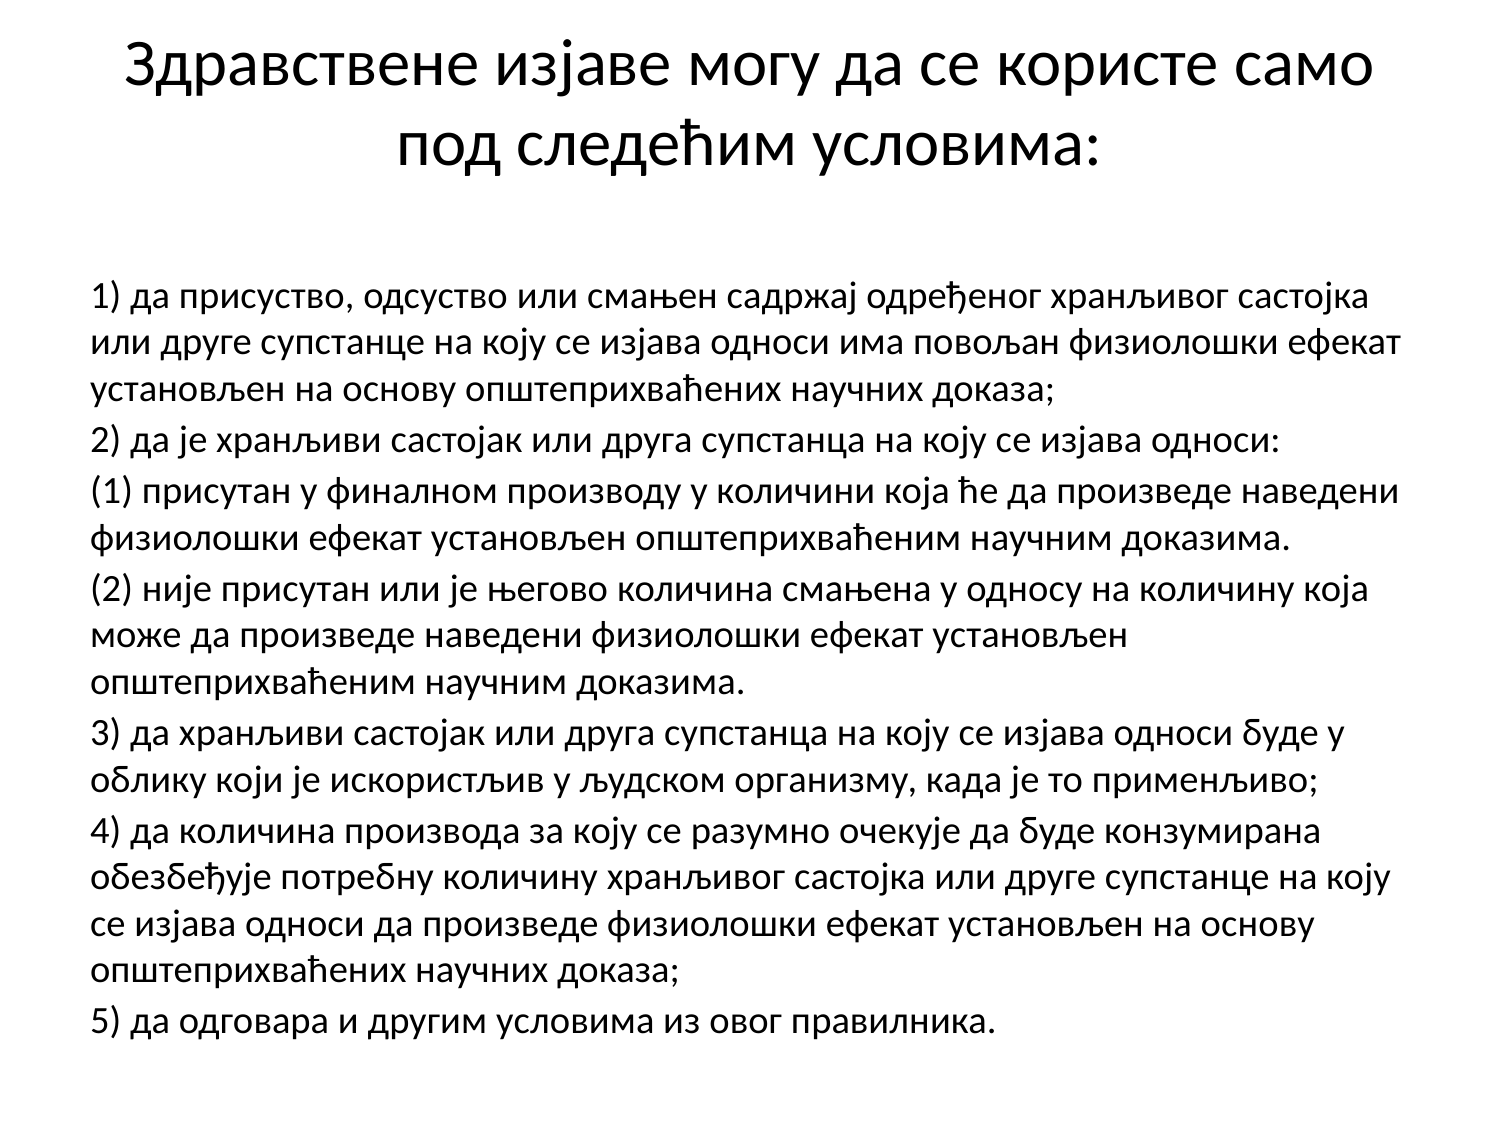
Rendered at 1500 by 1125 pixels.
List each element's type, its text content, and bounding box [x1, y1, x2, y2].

list 1) да присуство, одсуство или смањен садржај одређеног хранљивог састојка или друге супстанце на коју се изјава односи има повољан физиолошки ефекат установљен на основу општеприхваћених научних доказа; 2) да је хранљиви састојак или друга супстанца на коју се изјава односи: (1) присутан у финалном производу у количини која ће да произведе наведени физиолошки ефекат установљен општеприхваћеним научним доказима. (2) није присутан или је његово количина смањена у односу на количину која може да произведе наведени физиолошки ефекат установљен општеприхваћеним научним доказима. 3) да хранљиви састојак или друга супстанца на коју се изјава односи буде у облику који је искористљив у људском организму, када је то применљиво; 4) да количина производа за коју се разумно очекује да буде конзумирана обезбеђује потребну количину хранљивог састојка или друге супстанце на коју се изјава односи да произведе физиолошки ефекат установљен на основу општеприхваћених научних доказа; 5) да одговара и другим условима из овог правилника. [75, 262, 1425, 1106]
title Здравствене изјаве могу да се користе само под следећим условима: [75, 45, 1425, 233]
